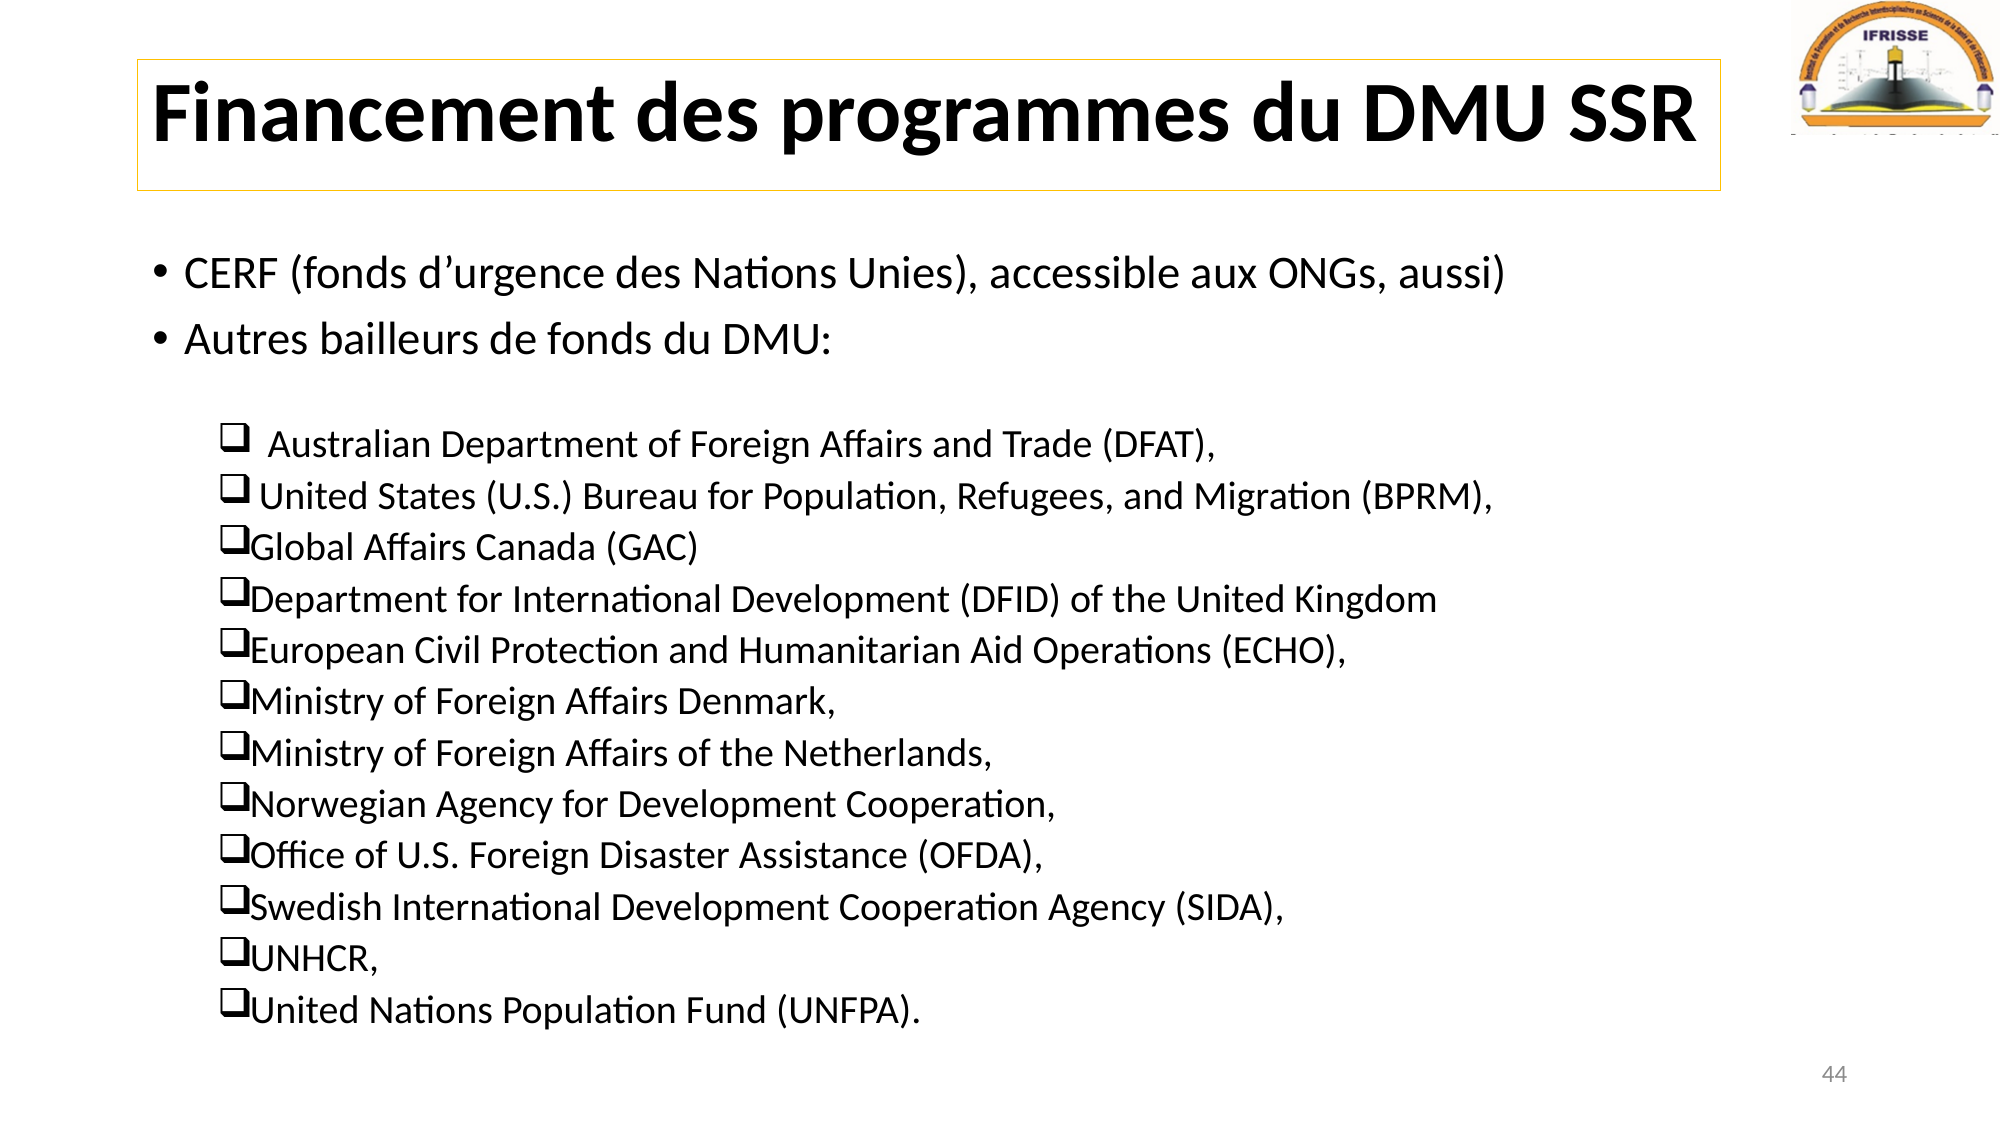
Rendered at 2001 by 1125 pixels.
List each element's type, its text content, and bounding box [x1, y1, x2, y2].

slide_number 44 [1412, 1042, 1863, 1103]
picture [1791, 0, 2000, 135]
title Financement des programmes du DMU SSR [137, 59, 1721, 191]
list CERF (fonds d’urgence des Nations Unies), accessible aux ONGs, aussi) Autres bailleurs de fonds du DMU: Australian Department of Foreign Affairs and Trade (DFAT), United States (U.S.) Bureau for Population, Refugees, and Migration (BPRM), Global Affairs Canada (GAC) Department for International Development (DFID) of the United Kingdom European Civil Protection and Humanitarian Aid Operations (ECHO), Ministry of Foreign Affairs Denmark, Ministry of Foreign Affairs of the Netherlands, Norwegian Agency for Development Cooperation, Office of U.S. Foreign Disaster Assistance (OFDA), Swedish International Development Cooperation Agency (SIDA), UNHCR, United Nations Population Fund (UNFPA). [137, 240, 1910, 1041]
